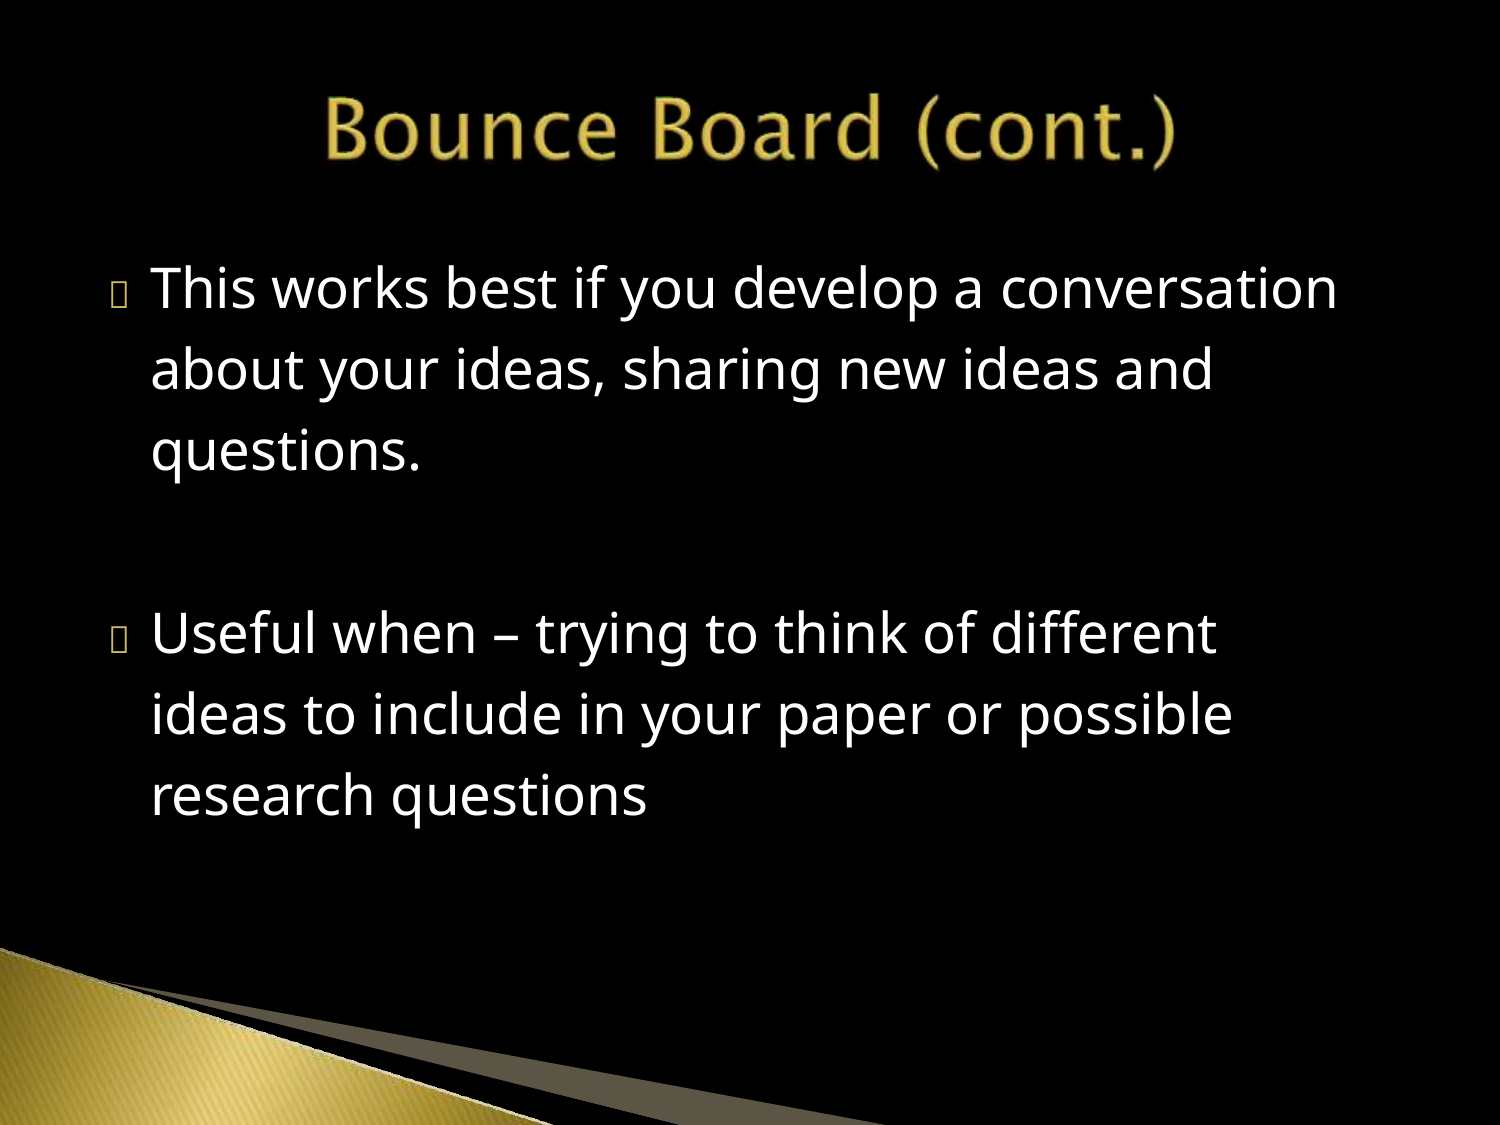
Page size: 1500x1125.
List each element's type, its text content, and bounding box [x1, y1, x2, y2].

text_box [558, 1094, 679, 1125]
text_box [558, 1064, 886, 1125]
text_box [0, 948, 554, 1125]
text_box [554, 949, 558, 1125]
text_box  This works best if you develop a conversation about your ideas, sharing new ideas and questions.  Useful when – trying to think of different ideas to include in your paper or possible research questions [105, 236, 1398, 827]
text_box [262, 56, 1263, 200]
